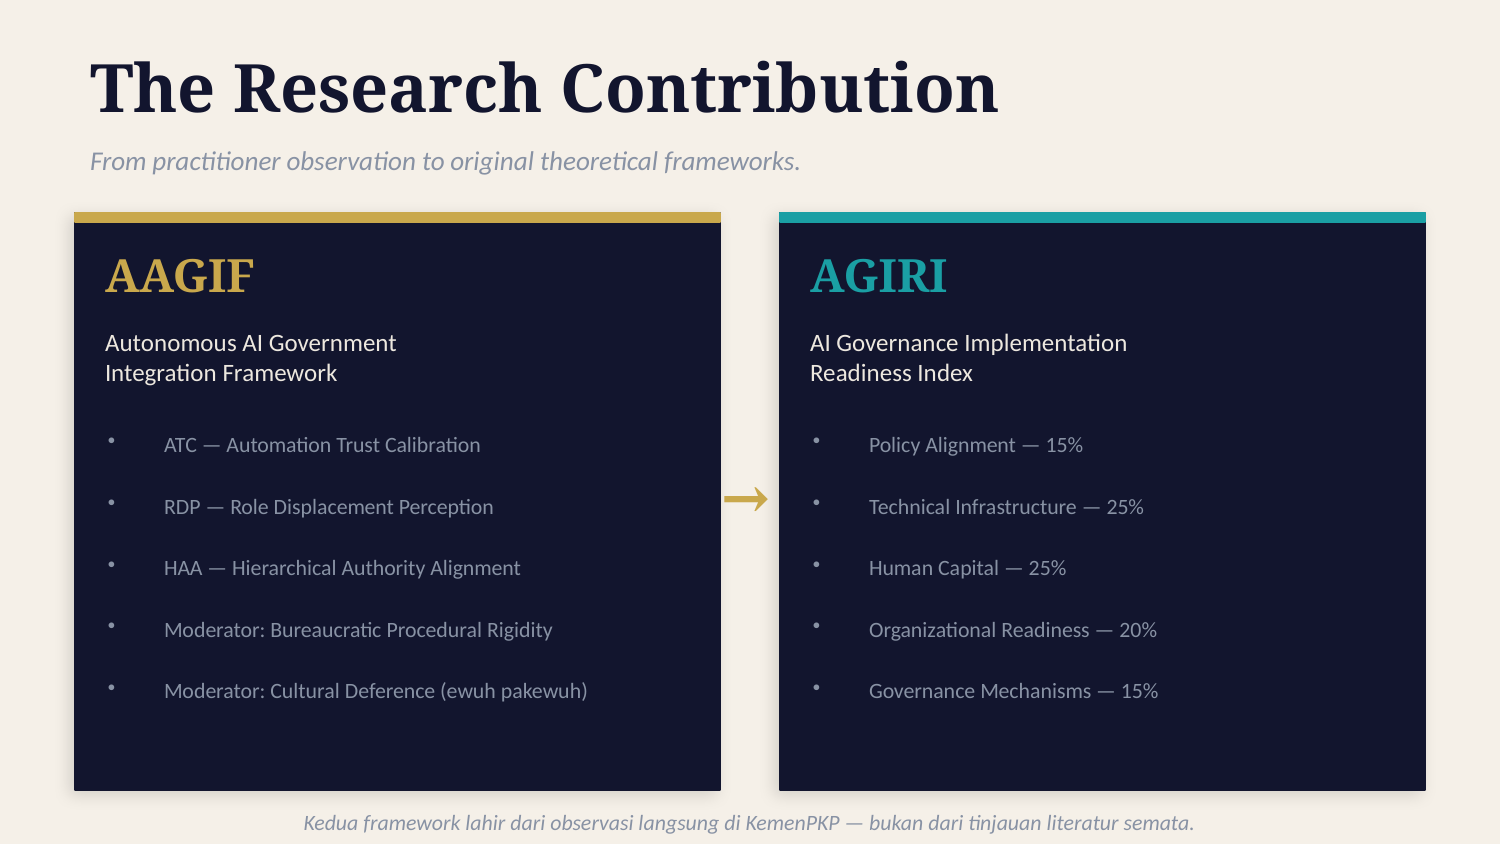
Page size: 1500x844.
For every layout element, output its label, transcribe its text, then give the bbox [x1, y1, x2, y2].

text_box Kedua framework lahir dari observasi langsung di KemenPKP — bukan dari tinjauan literatur semata. [74, 802, 1425, 840]
text_box AGIRI [809, 236, 1395, 312]
text_box ATC — Automation Trust Calibration [107, 416, 693, 471]
text_box Moderator: Cultural Deference (ewuh pakewuh) [107, 662, 693, 717]
text_box Moderator: Bureaucratic Procedural Rigidity [107, 601, 693, 656]
text_box The Research Contribution [89, 41, 1410, 129]
text_box Technical Infrastructure — 25% [812, 478, 1398, 533]
text_box Governance Mechanisms — 15% [812, 662, 1398, 717]
text_box Human Capital — 25% [812, 539, 1398, 594]
text_box HAA — Hierarchical Authority Alignment [107, 539, 693, 594]
text_box [74, 222, 720, 791]
text_box [779, 222, 1425, 791]
text_box AI Governance Implementation Readiness Index [809, 315, 1395, 398]
text_box Autonomous AI Government Integration Framework [104, 315, 690, 398]
text_box Organizational Readiness — 20% [812, 601, 1398, 656]
text_box AAGIF [104, 236, 690, 312]
text_box [779, 212, 1425, 222]
text_box RDP — Role Displacement Perception [107, 478, 693, 533]
text_box [74, 212, 720, 222]
text_box → [697, 449, 795, 540]
text_box From practitioner observation to original theoretical frameworks. [89, 135, 1410, 183]
text_box Policy Alignment — 15% [812, 416, 1398, 471]
